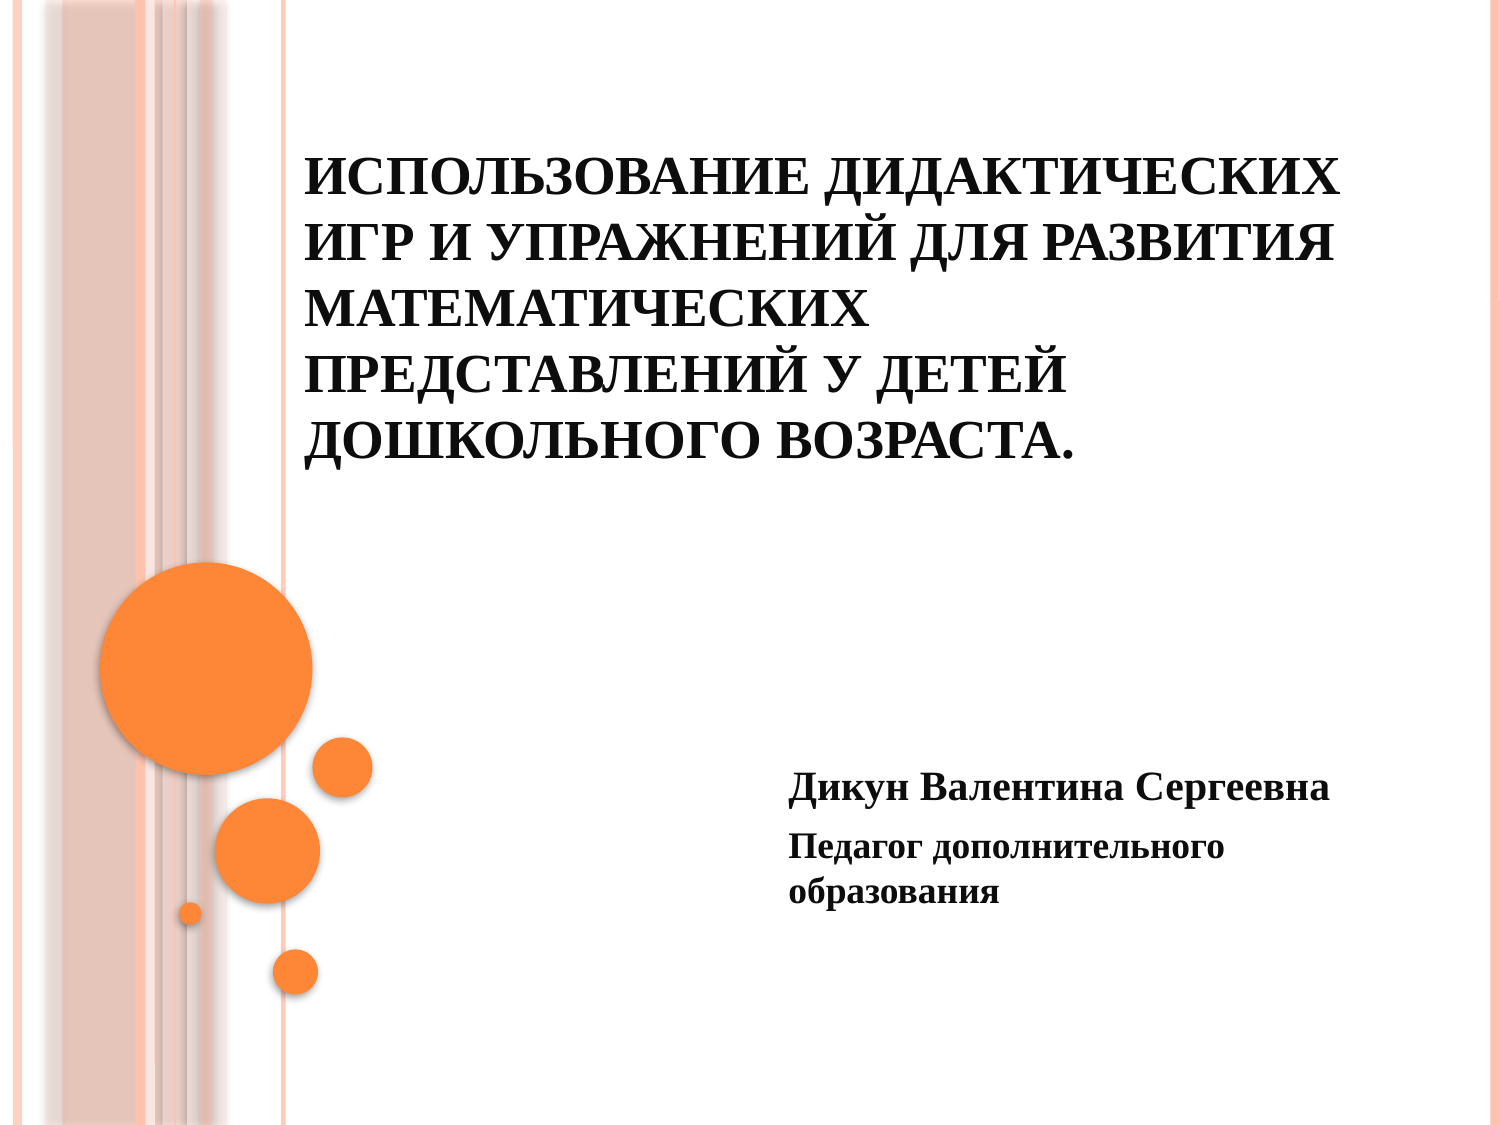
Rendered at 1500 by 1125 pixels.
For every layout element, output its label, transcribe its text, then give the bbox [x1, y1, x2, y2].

subtitle Дикун Валентина Сергеевна Педагог дополнительного образования [773, 751, 1436, 977]
title Использование дидактических игр и упражнений для развития математических представлений у детей дошкольного возраста. [289, 125, 1373, 543]
